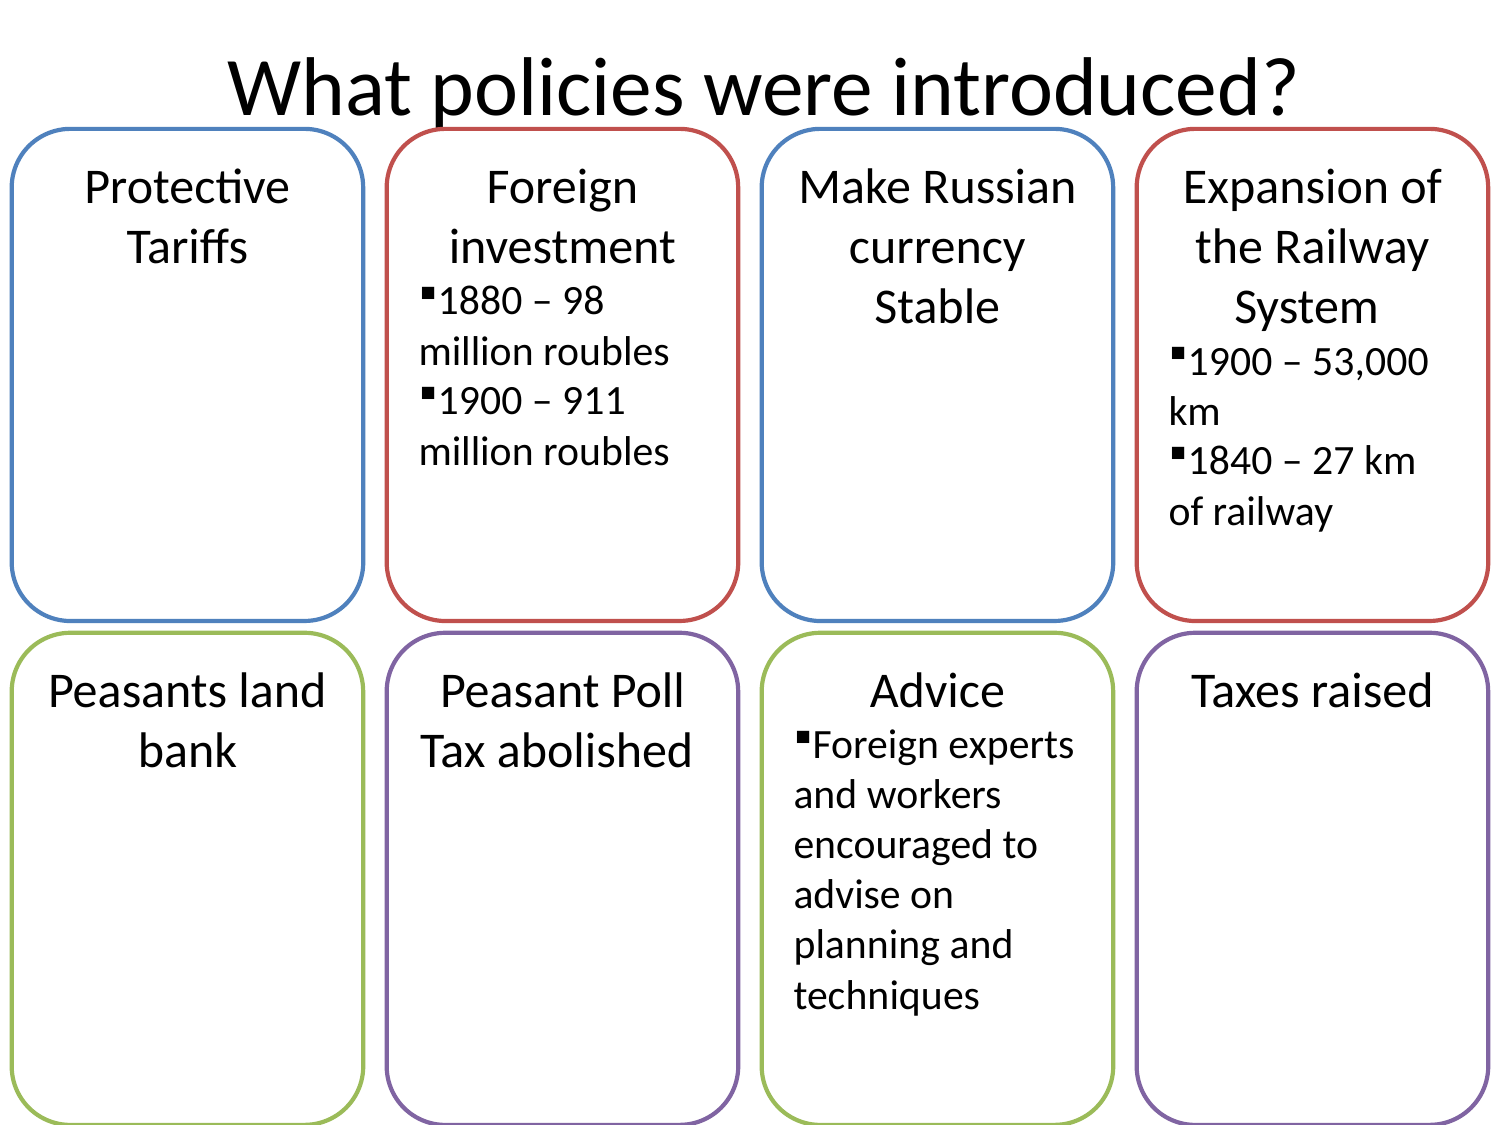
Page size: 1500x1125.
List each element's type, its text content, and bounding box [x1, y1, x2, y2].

text_box Peasants land bank [9, 630, 366, 1125]
text_box Foreign investment 1880 – 98 million roubles 1900 – 911 million roubles [384, 126, 741, 624]
text_box Taxes raised [1134, 630, 1491, 1125]
text_box Advice Foreign experts and workers encouraged to advise on planning and techniques [759, 630, 1116, 1125]
text_box Make Russian currency Stable [759, 126, 1116, 624]
title What policies were introduced? [75, 0, 1454, 176]
text_box Expansion of the Railway System 1900 – 53,000 km 1840 – 27 km of railway [1134, 126, 1491, 624]
text_box Protective Tariffs [9, 126, 366, 624]
text_box Peasant Poll Tax abolished [384, 630, 741, 1125]
